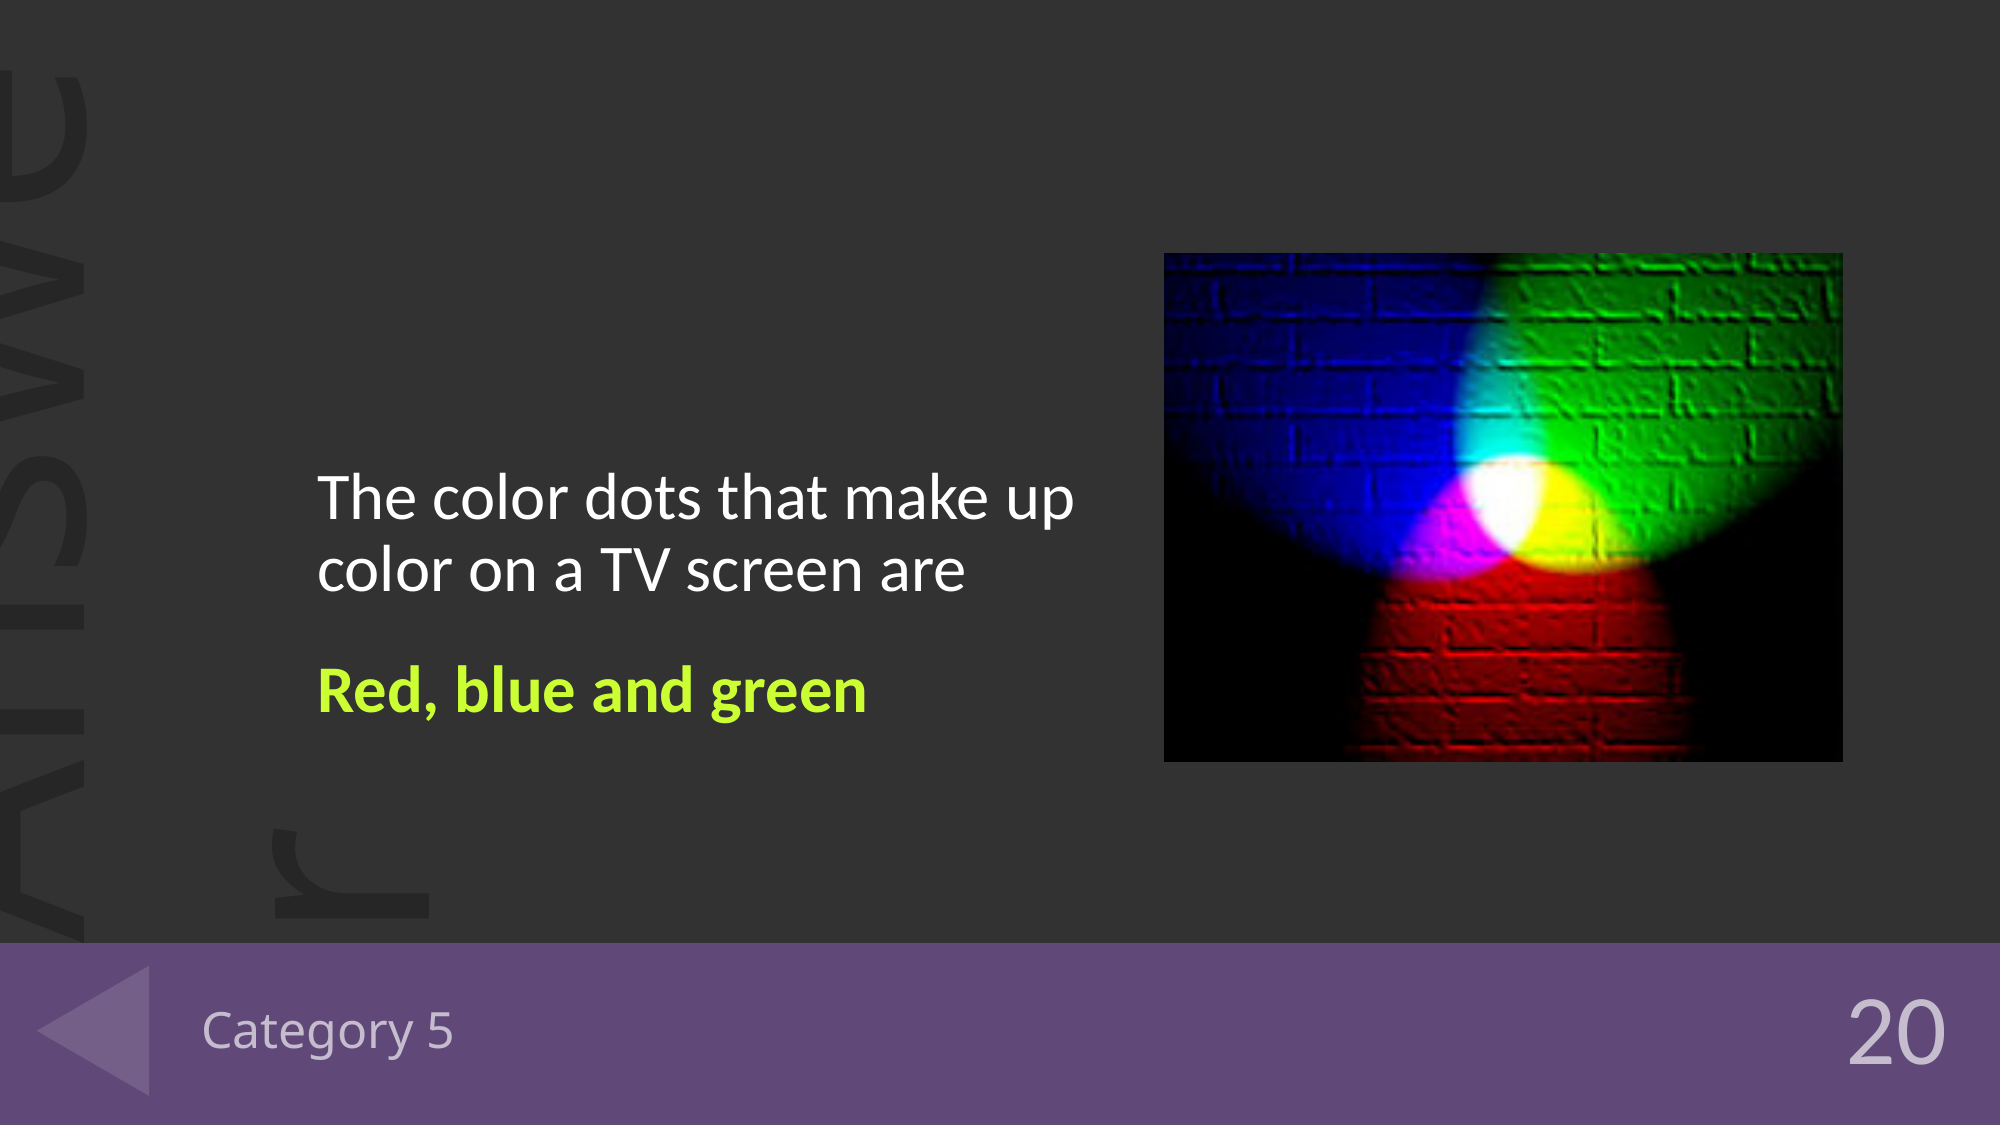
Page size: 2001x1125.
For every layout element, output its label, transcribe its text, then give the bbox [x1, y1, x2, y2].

picture [1164, 253, 1843, 762]
list The color dots that make up color on a TV screen are Red, blue and green [302, 307, 1127, 881]
list 20 [1494, 967, 1963, 1097]
title Category 5 [185, 967, 1494, 1097]
